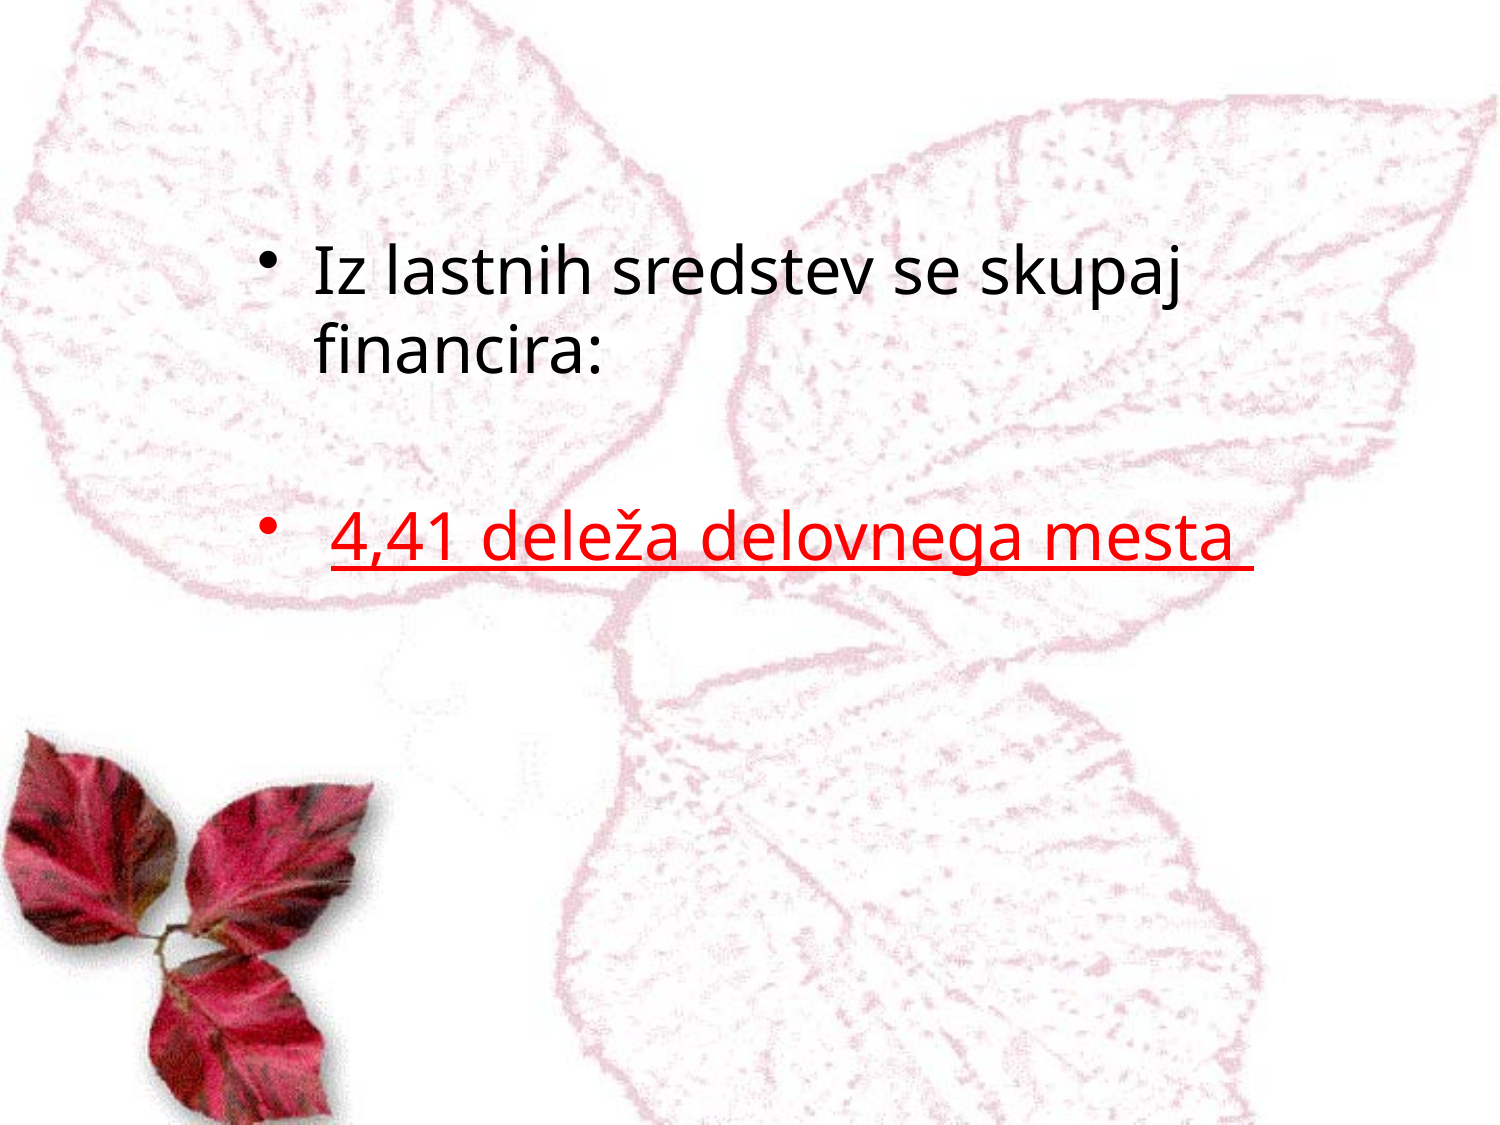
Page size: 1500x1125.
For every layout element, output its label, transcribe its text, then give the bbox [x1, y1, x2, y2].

list Iz lastnih sredstev se skupaj financira: 4,41 deleža delovnega mesta [241, 219, 1353, 1001]
picture [0, 0, 1500, 1125]
